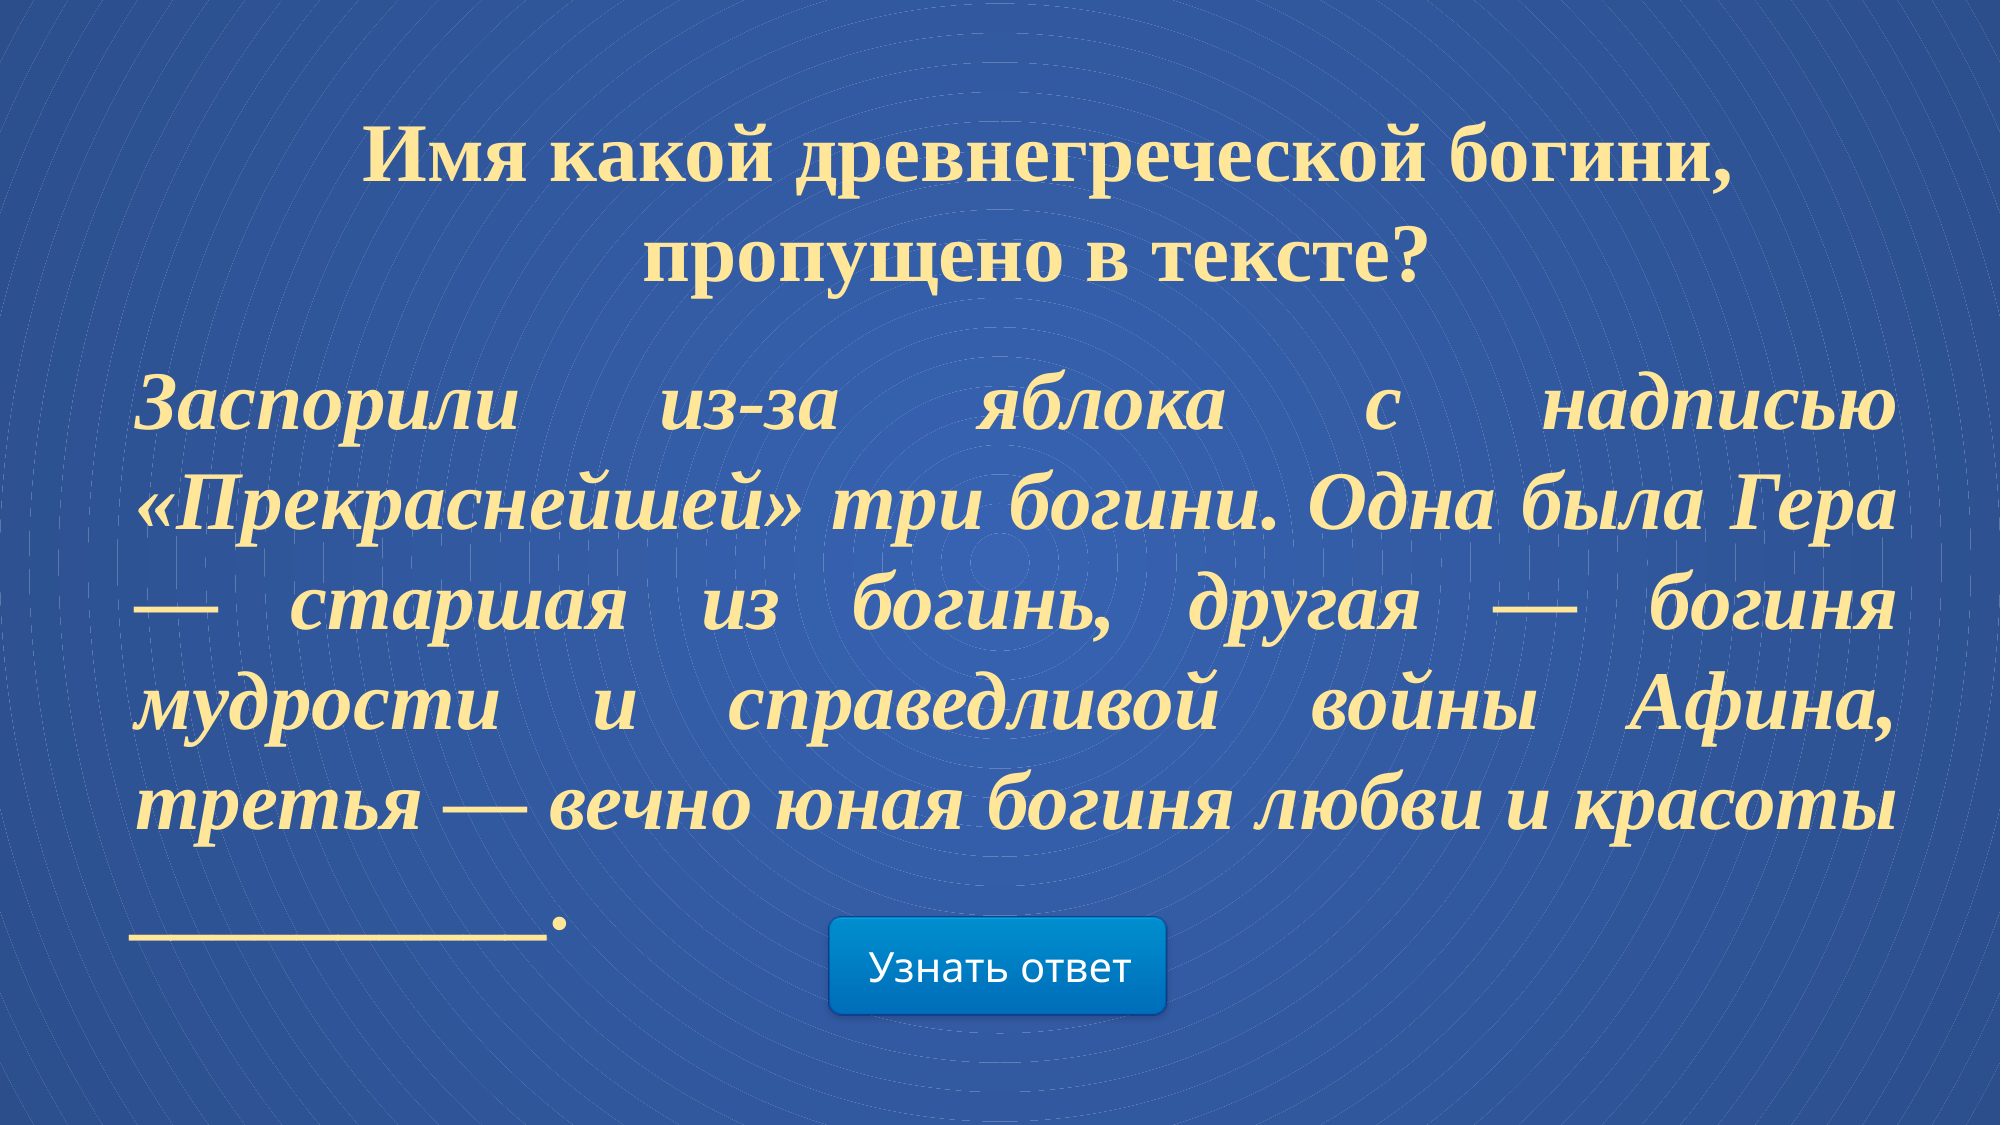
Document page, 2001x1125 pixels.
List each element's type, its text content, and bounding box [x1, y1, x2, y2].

text_box Имя какой древнегреческой богини, пропущено в тексте? [187, 90, 1909, 306]
picture [793, 902, 1180, 1035]
text_box Заспорили из-за яблока с надписью «Прекраснейшей» три богини. Одна была Гера — старшая из богинь, другая — богиня мудрости и справедливой войны Афина, третья — вечно юная богиня любви и красоты __________. [120, 338, 1915, 954]
